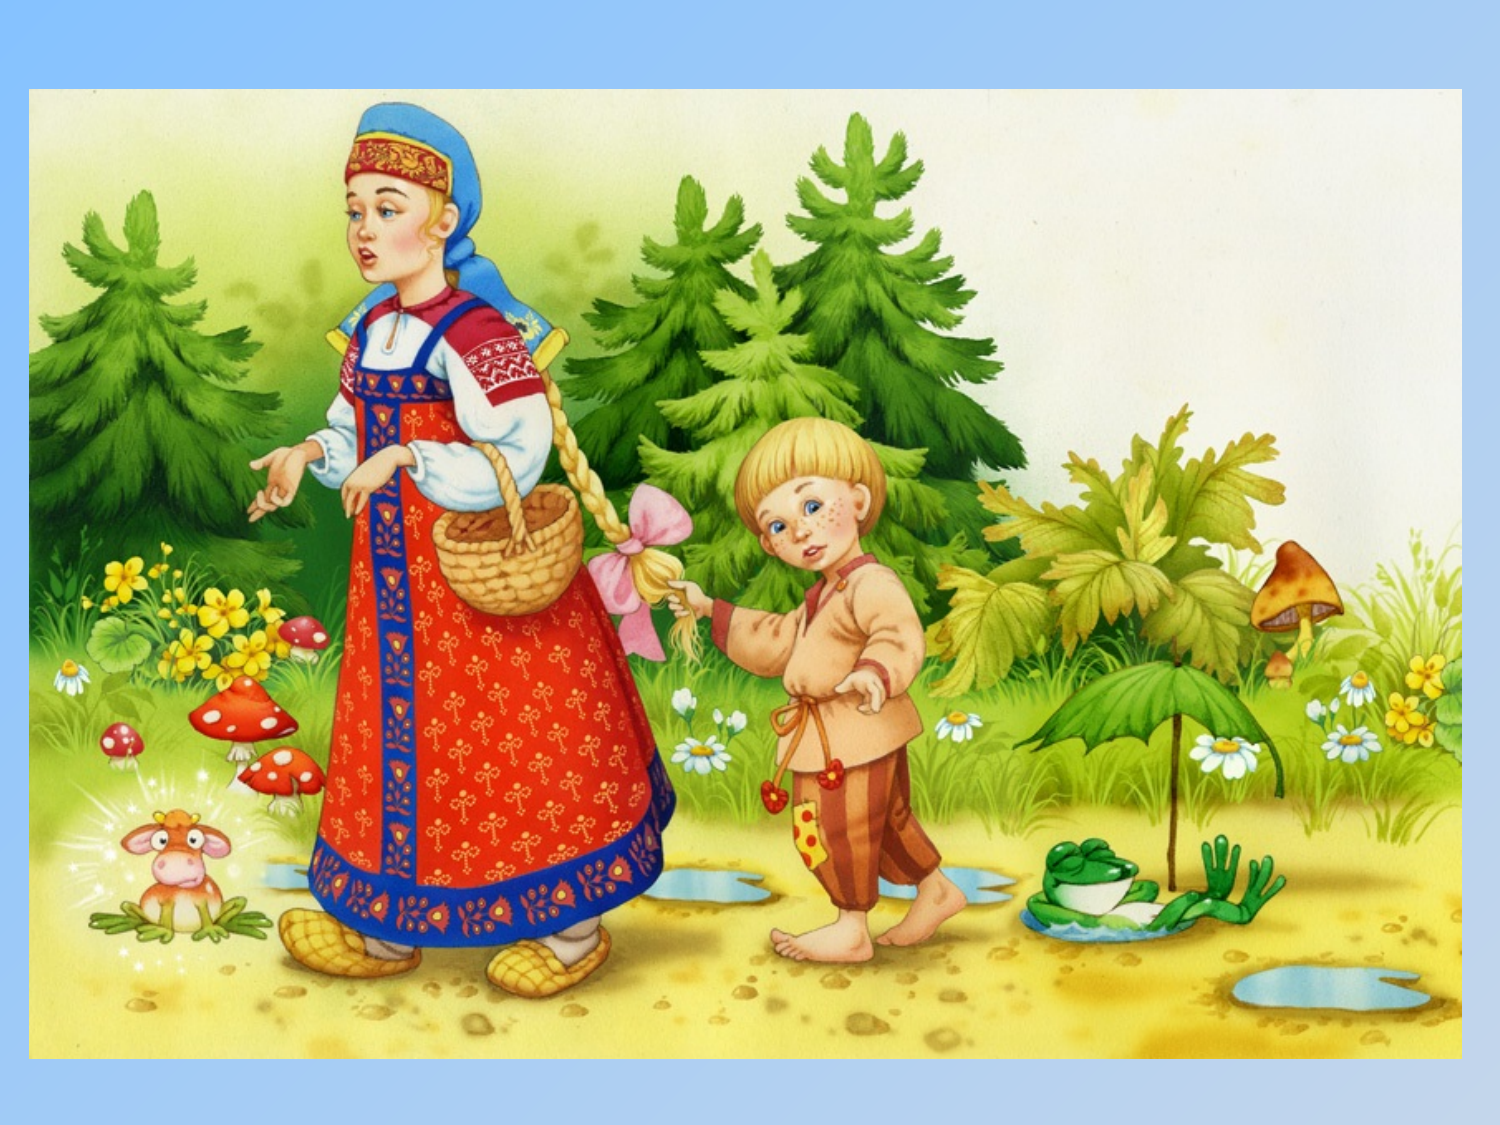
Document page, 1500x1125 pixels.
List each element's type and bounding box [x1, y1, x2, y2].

picture [29, 89, 1462, 1059]
